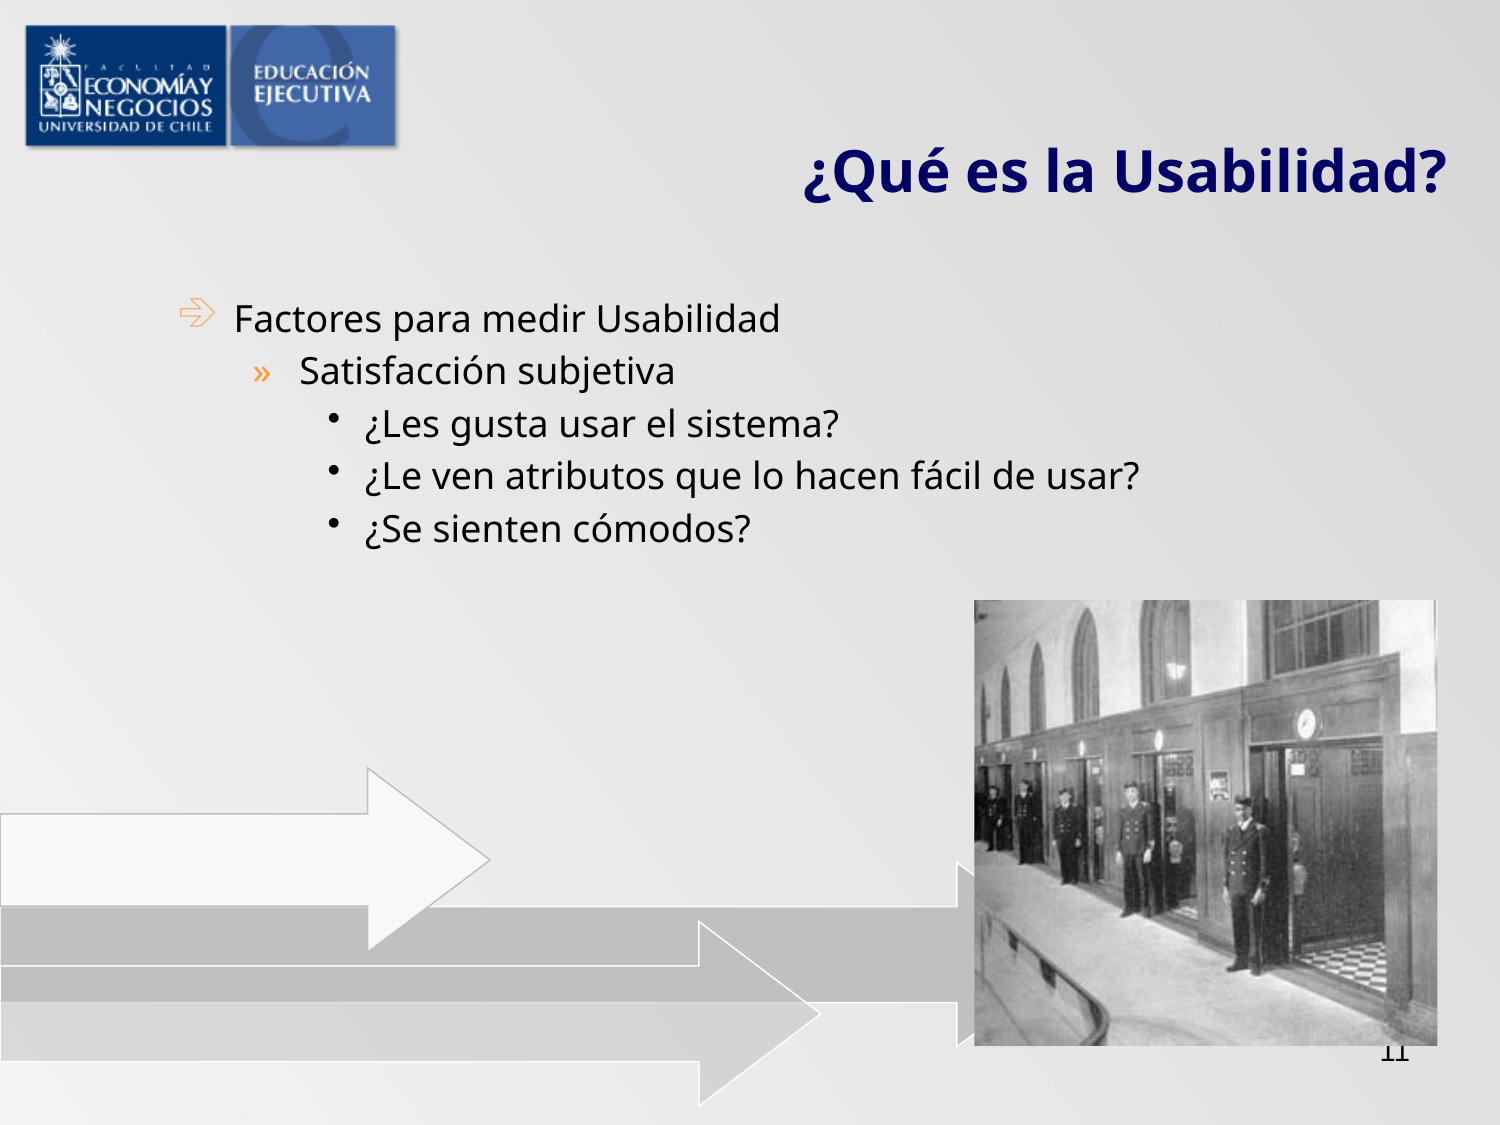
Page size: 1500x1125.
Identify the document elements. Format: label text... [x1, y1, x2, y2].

slide_number 11 [1074, 1055, 1426, 1103]
title ¿Qué es la Usabilidad? [162, 74, 1463, 263]
list Factores para medir Usabilidad Satisfacción subjetiva ¿Les gusta usar el sistema? ¿Le ven atributos que lo hacen fácil de usar? ¿Se sienten cómodos? [162, 287, 1438, 1001]
picture [0, 0, 1500, 1125]
